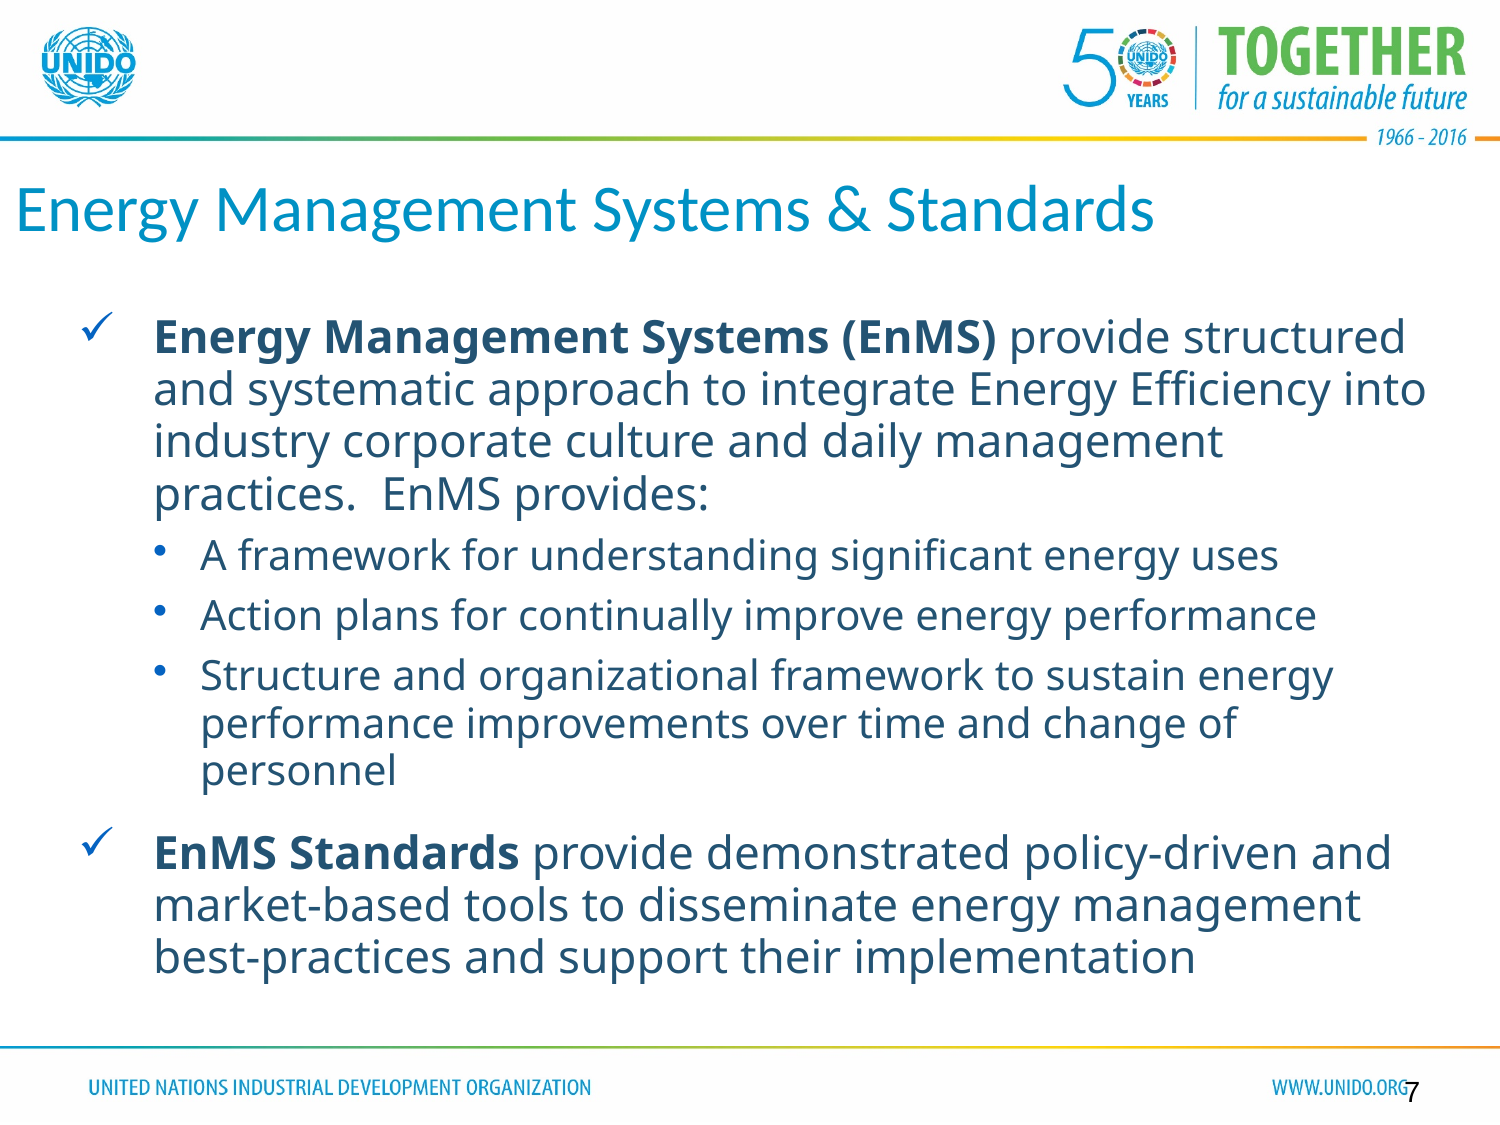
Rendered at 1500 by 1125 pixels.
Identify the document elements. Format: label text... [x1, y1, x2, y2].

picture [0, 0, 1500, 147]
title Energy Management Systems & Standards [0, 156, 1500, 263]
picture [0, 1046, 1500, 1122]
slide_number 7 [1069, 1066, 1436, 1125]
text_box Energy Management Systems (EnMS) provide structured and systematic approach to integrate Energy Efficiency into industry corporate culture and daily management practices. EnMS provides: A framework for understanding significant energy uses Action plans for continually improve energy performance Structure and organizational framework to sustain energy performance improvements over time and change of personnel EnMS Standards provide demonstrated policy-driven and market-based tools to disseminate energy management best-practices and support their implementation [63, 304, 1449, 1021]
